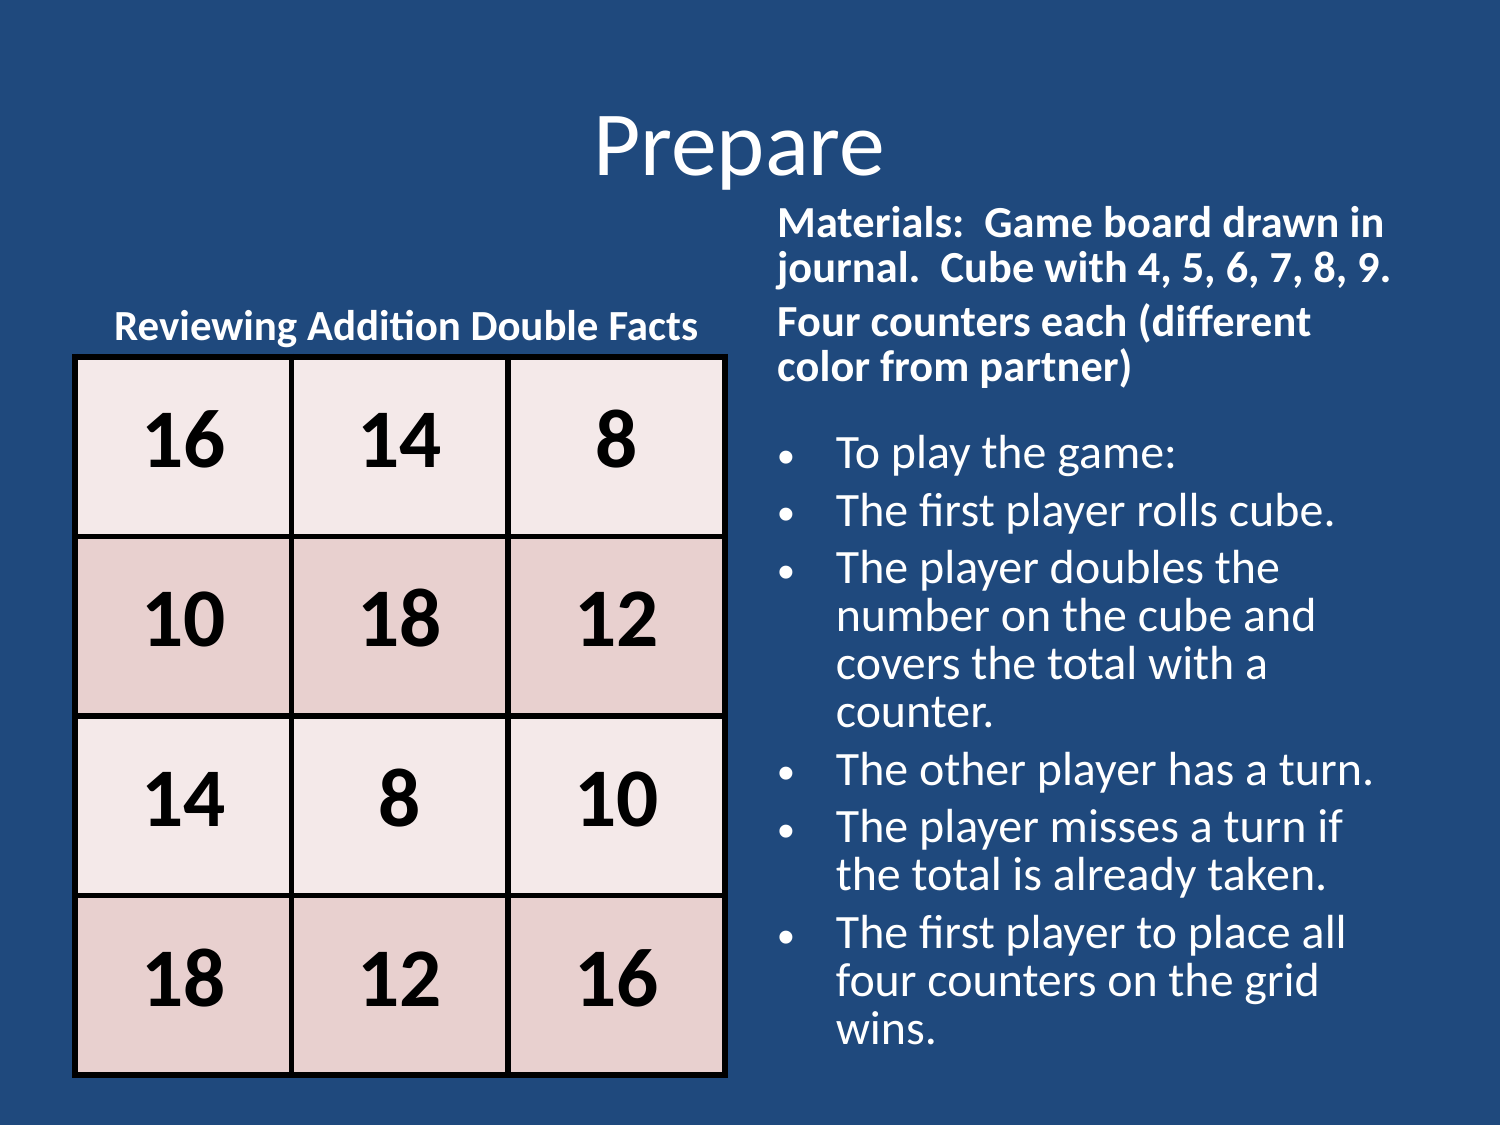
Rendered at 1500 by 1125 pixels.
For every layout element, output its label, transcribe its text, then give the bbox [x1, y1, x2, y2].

list To play the game: The first player rolls cube. The player doubles the number on the cube and covers the total with a counter. The other player has a turn. The player misses a turn if the total is already taken. The first player to place all four counters on the grid wins. [762, 425, 1426, 1074]
table_cell 18 [294, 539, 505, 713]
table_header 16 [78, 360, 289, 534]
table_cell 16 [511, 898, 722, 1072]
table_cell 12 [294, 898, 505, 1072]
table_cell 14 [78, 719, 289, 893]
table_cell 10 [511, 719, 722, 893]
table_cell 10 [78, 539, 289, 713]
list Materials: Game board drawn in journal. Cube with 4, 5, 6, 7, 8, 9. Four counters each (different color from partner) [761, 174, 1425, 400]
table_cell 12 [511, 539, 722, 713]
table_cell 18 [78, 898, 289, 1072]
table_header 14 [294, 360, 505, 534]
title Prepare [75, 45, 1425, 233]
list Reviewing Addition Double Facts [75, 251, 738, 357]
table_header 8 [511, 360, 722, 534]
table_cell 8 [294, 719, 505, 893]
